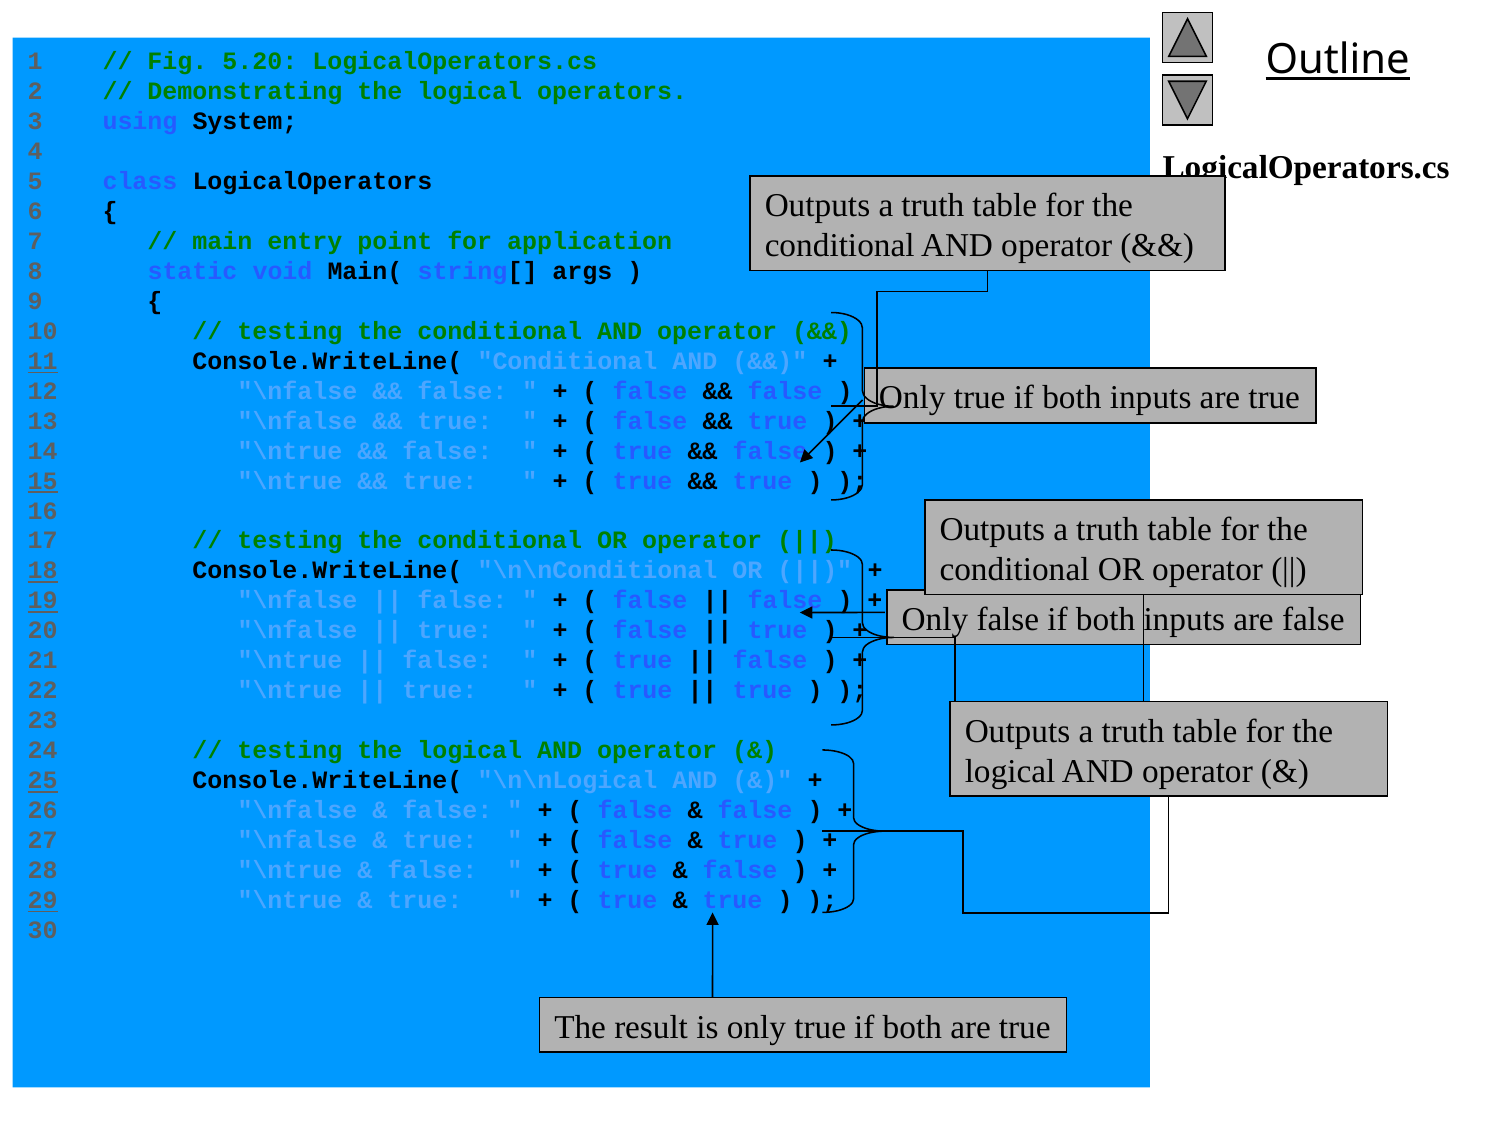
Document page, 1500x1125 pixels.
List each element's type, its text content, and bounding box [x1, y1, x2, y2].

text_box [822, 701, 1388, 913]
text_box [537, 912, 1070, 1055]
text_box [749, 175, 1226, 501]
subtitle 1 // Fig. 5.20: LogicalOperators.cs 2 // Demonstrating the logical operators. 3 using System; 4 5 class LogicalOperators 6 { 7 // main entry point for application 8 static void Main( string[] args ) 9 { 10 // testing the conditional AND operator (&&) 11 Console.WriteLine( "Conditional AND (&&)" + 12 "\nfalse && false: " + ( false && false ) + 13 "\nfalse && true: " + ( false && true ) + 14 "\ntrue && false: " + ( true && false ) + 15 "\ntrue && true: " + ( true && true ) ); 16 17 // testing the conditional OR operator (||) 18 Console.WriteLine( "\n\nConditional OR (||)" + 19 "\nfalse || false: " + ( false || false ) + 20 "\nfalse || true: " + ( false || true ) + 21 "\ntrue || false: " + ( true || false ) + 22 "\ntrue || true: " + ( true || true ) ); 23 24 // testing the logical AND operator (&) 25 Console.WriteLine( "\n\nLogical AND (&)" + 26 "\nfalse & false: " + ( false & false ) + 27 "\nfalse & true: " + ( false & true ) + 28 "\ntrue & false: " + ( true & false ) + 29 "\ntrue & true: " + ( true & true ) ); 30 [12, 37, 1150, 1088]
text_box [1229, 367, 1318, 463]
title LogicalOperators.cs [1162, 137, 1500, 1038]
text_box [799, 589, 825, 648]
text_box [830, 499, 1363, 699]
